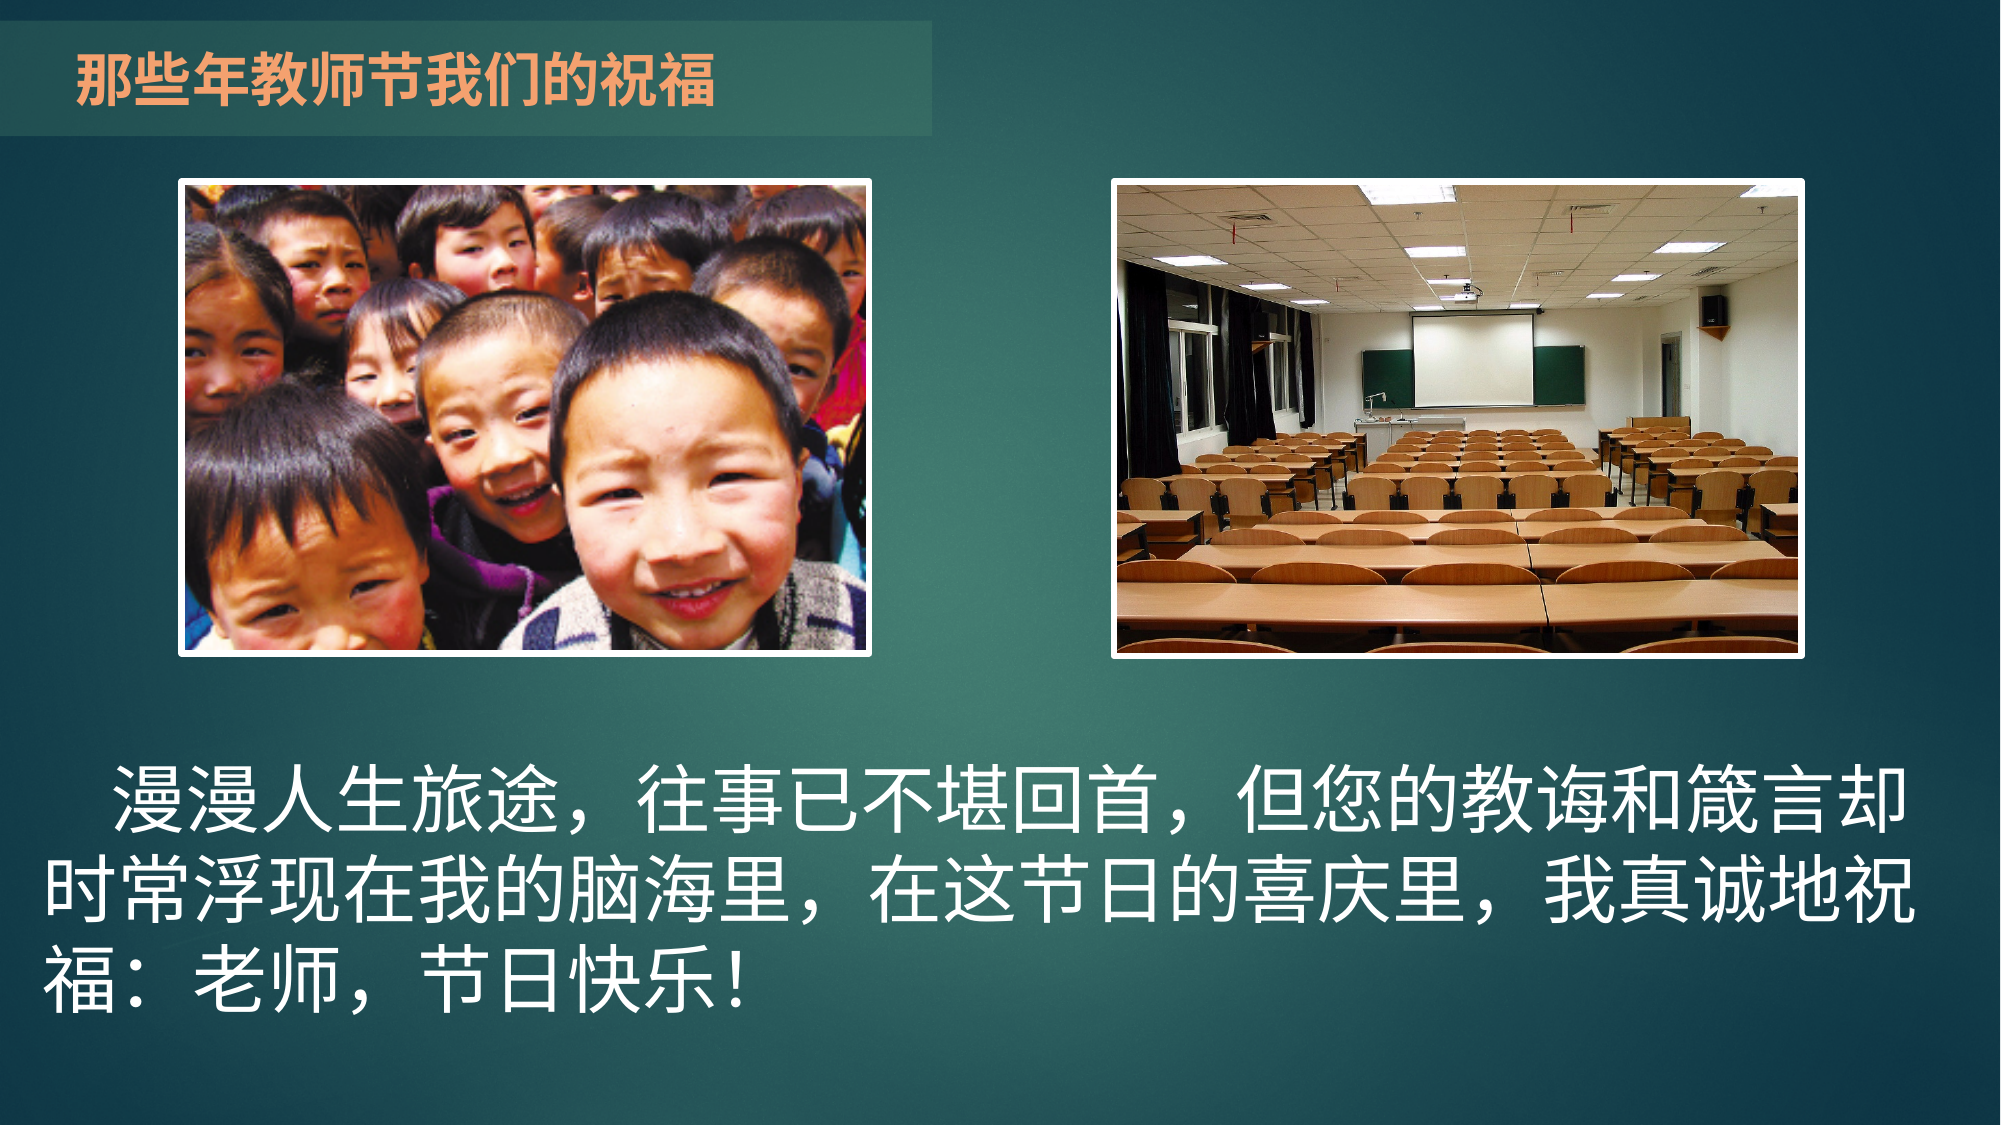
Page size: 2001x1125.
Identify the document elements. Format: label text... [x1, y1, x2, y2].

text_box [0, 19, 934, 138]
picture [1116, 184, 1799, 653]
text_box 那些年教师节我们的祝福 [60, 35, 732, 121]
picture [184, 184, 867, 651]
text_box 漫漫人生旅途，往事已不堪回首，但您的教诲和箴言却时常浮现在我的脑海里，在这节日的喜庆里，我真诚地祝福：老师，节日快乐！ [27, 745, 1971, 1030]
